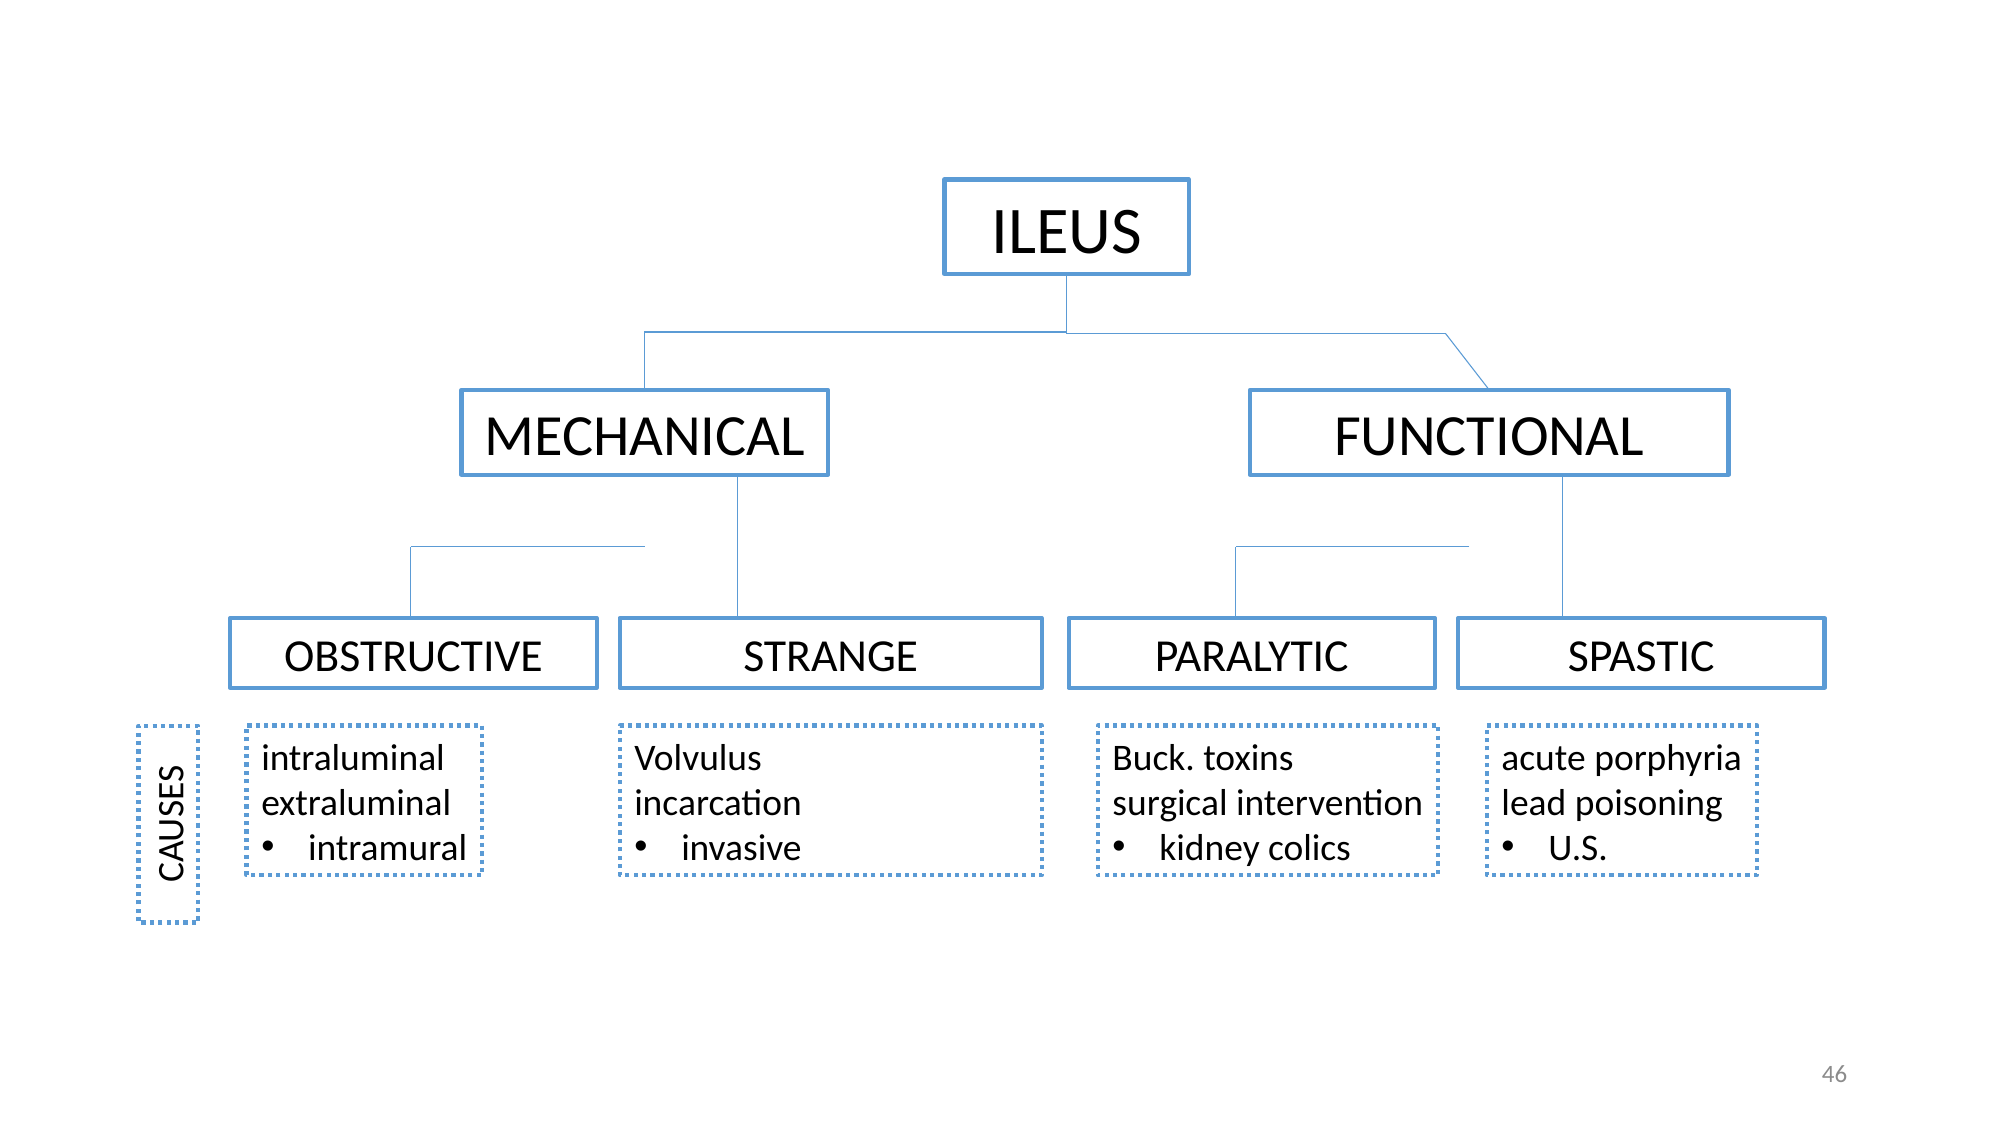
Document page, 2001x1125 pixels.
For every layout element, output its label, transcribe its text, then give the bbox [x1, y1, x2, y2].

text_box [138, 179, 1825, 923]
slide_number 46 [1412, 1042, 1863, 1103]
